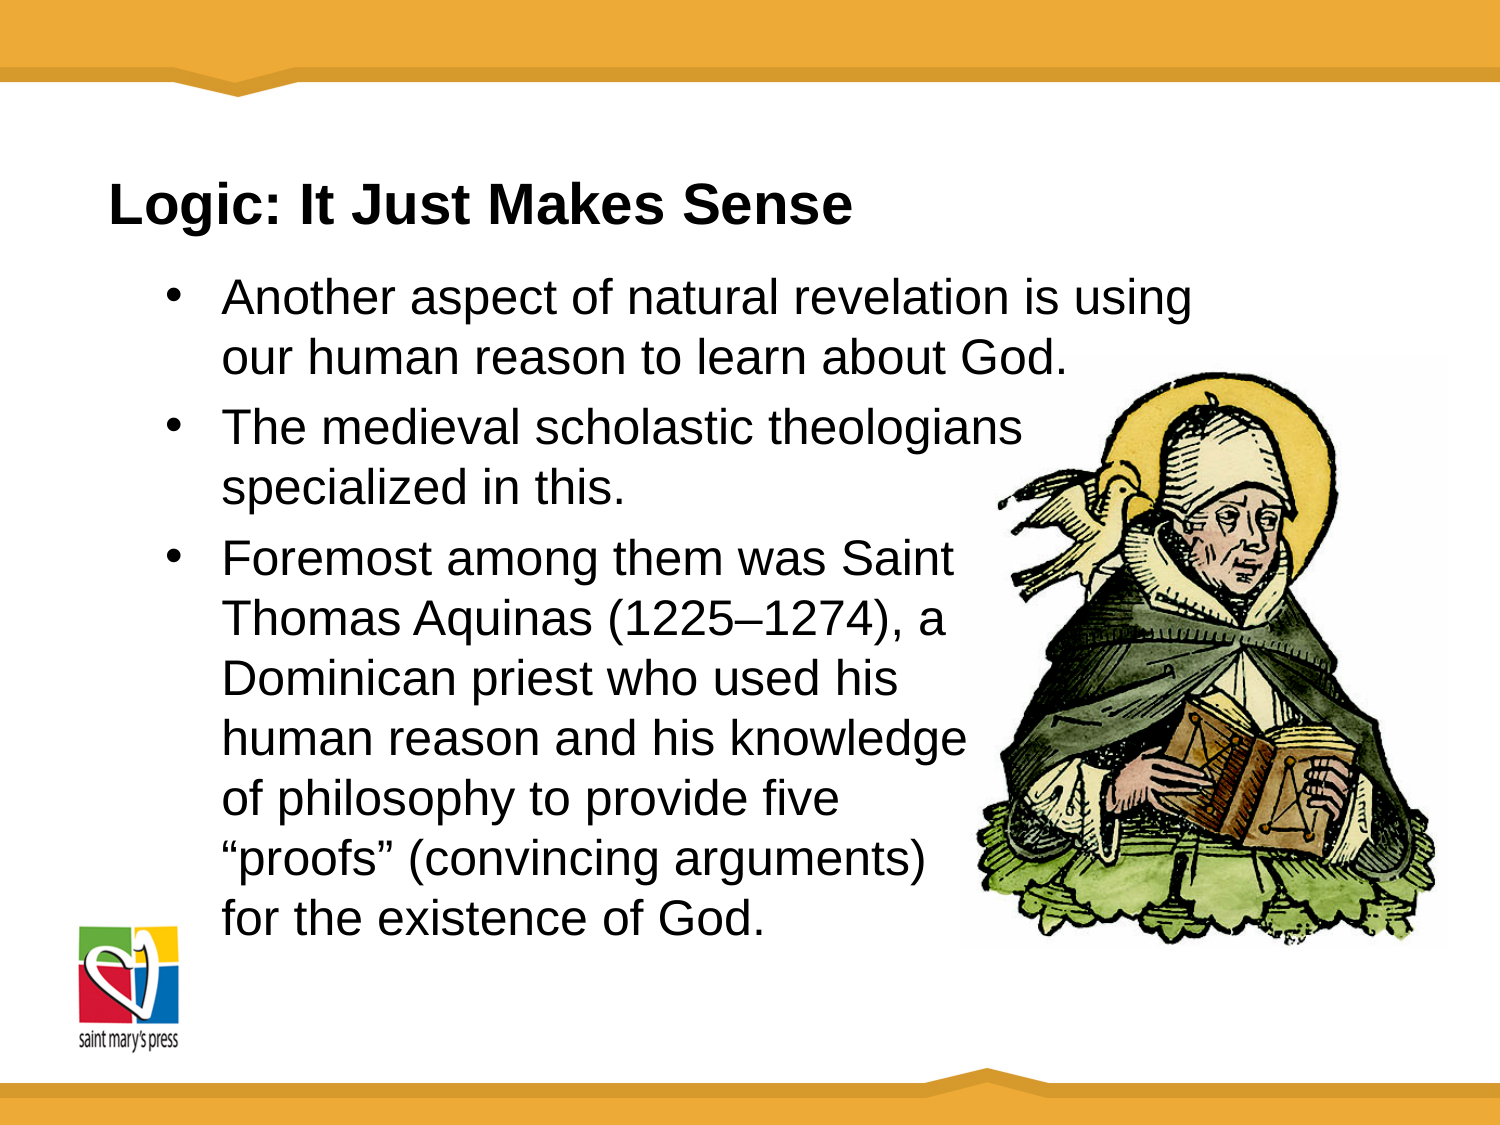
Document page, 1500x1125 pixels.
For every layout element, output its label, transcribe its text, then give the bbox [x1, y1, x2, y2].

title Logic: It Just Makes Sense [93, 135, 1482, 261]
list Another aspect of natural revelation is using our human reason to learn about God. The medieval scholastic theologians specialized in this. [150, 257, 1275, 518]
text_box Foremost among them was Saint Thomas Aquinas (1225–1274), a Dominican priest who used his human reason and his knowledge of philosophy to provide five “proofs” (convincing arguments) for the existence of God. [149, 518, 954, 797]
picture [0, 0, 1500, 1125]
